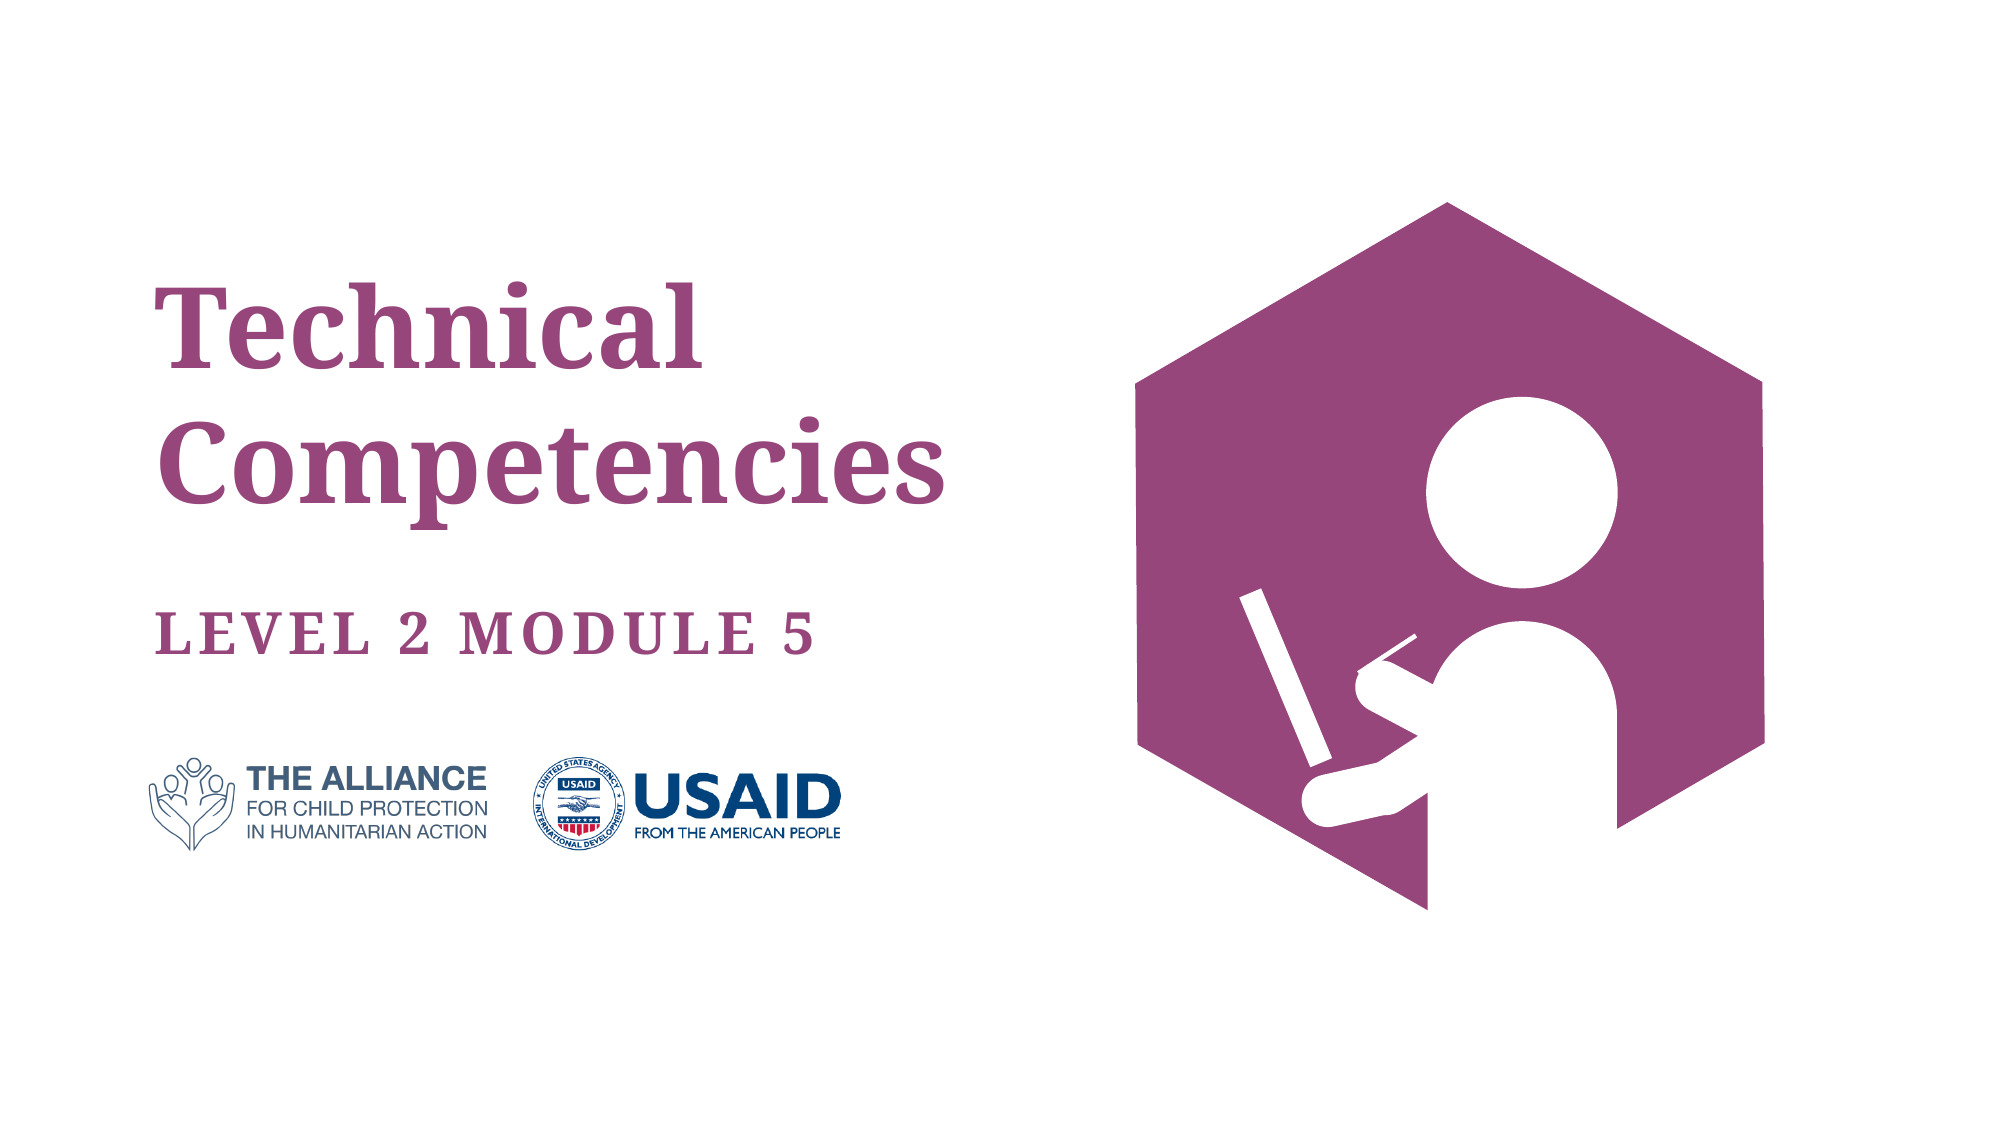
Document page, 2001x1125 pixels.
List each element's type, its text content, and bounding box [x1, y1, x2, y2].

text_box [1087, 251, 1813, 944]
text_box Technical Competencies LEVEL 2 MODULE 5 [139, 248, 983, 674]
picture [125, 729, 884, 882]
